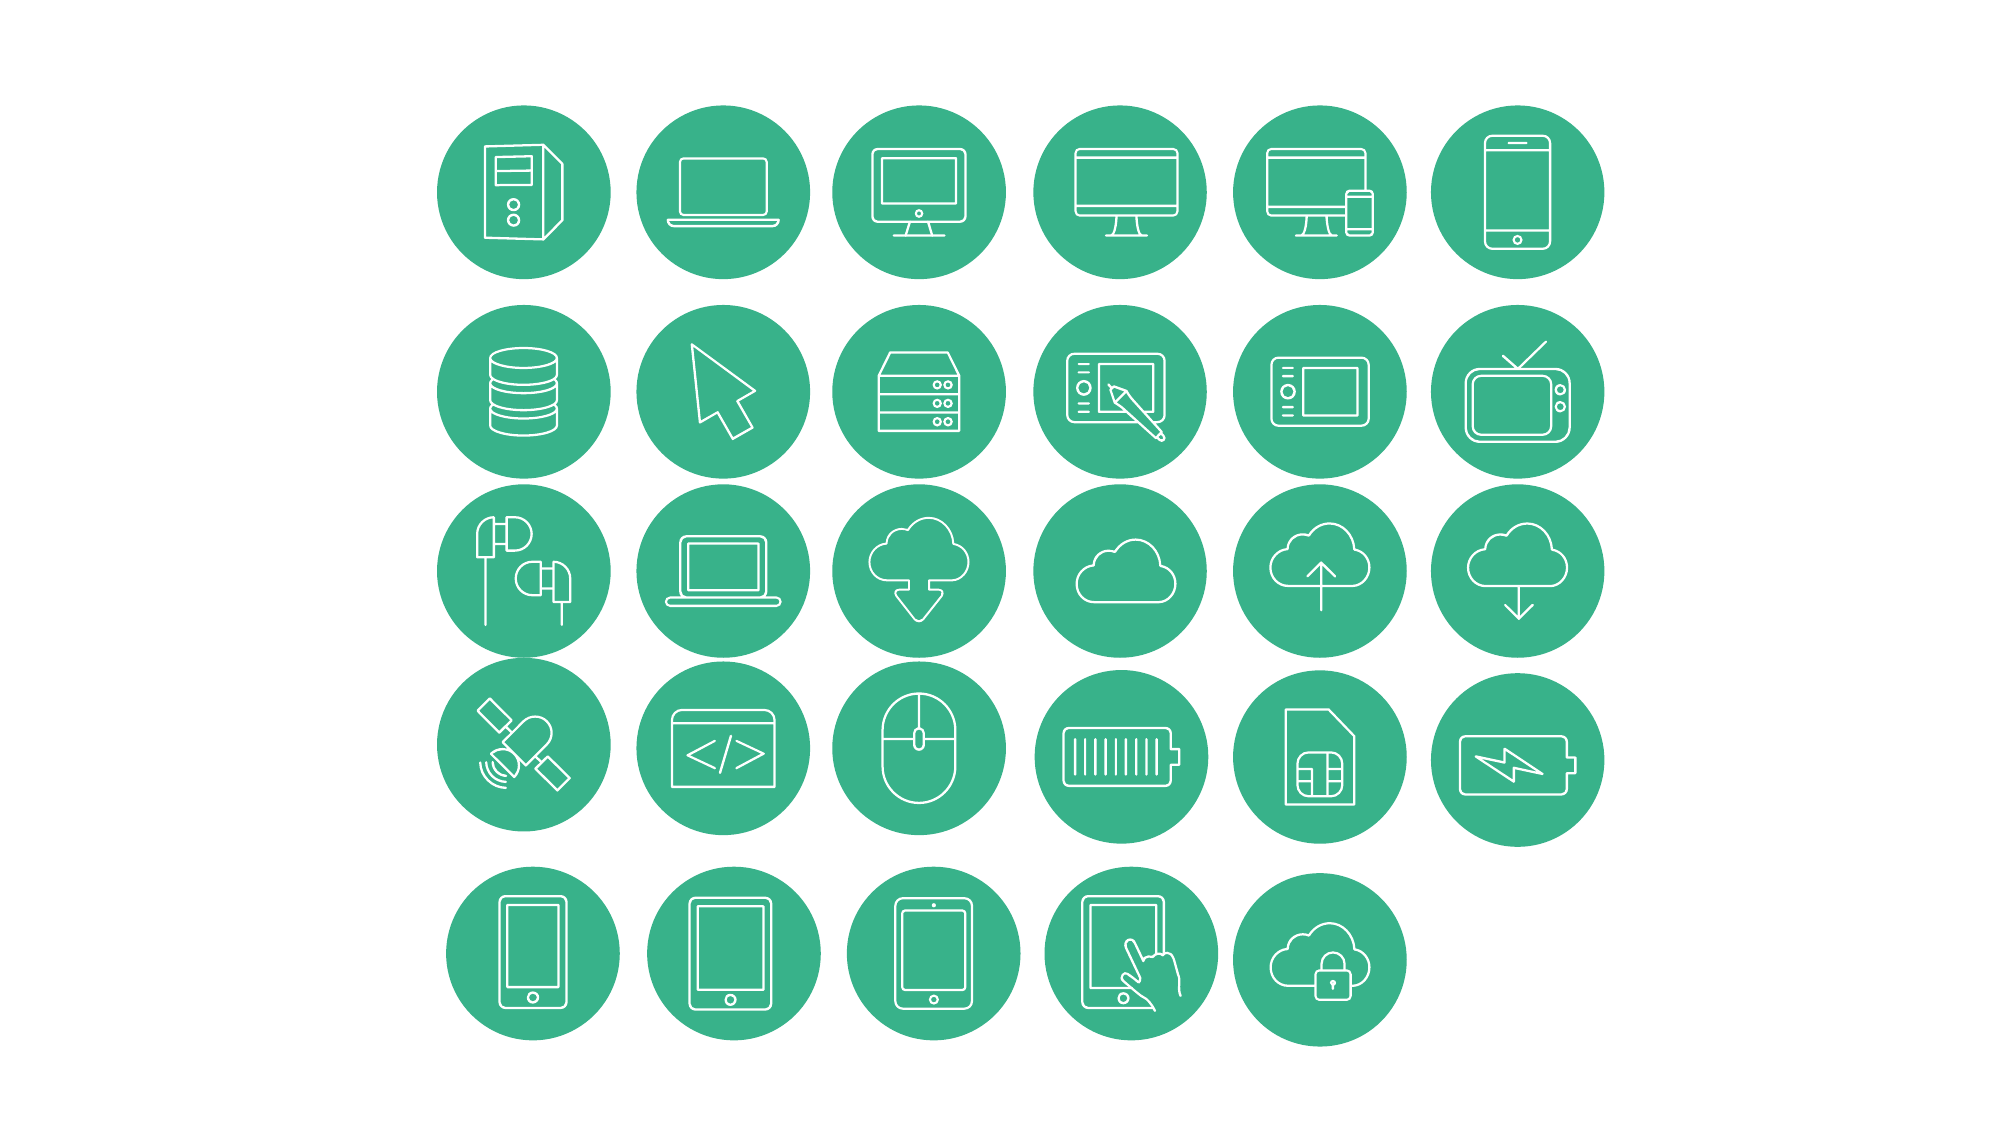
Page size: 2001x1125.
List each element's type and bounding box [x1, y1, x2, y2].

text_box [1430, 304, 1605, 479]
text_box [926, 220, 934, 237]
text_box [1120, 938, 1182, 1012]
text_box [881, 692, 957, 805]
text_box [1296, 751, 1344, 798]
text_box [868, 516, 970, 623]
text_box [491, 760, 508, 778]
text_box [686, 739, 716, 770]
text_box [932, 416, 942, 427]
text_box [437, 105, 611, 280]
text_box [1430, 105, 1605, 280]
text_box [1269, 522, 1371, 612]
text_box [846, 866, 1021, 1041]
text_box [1302, 366, 1359, 417]
text_box [1430, 673, 1605, 847]
text_box [489, 346, 559, 437]
text_box [1089, 903, 1158, 990]
text_box [1124, 738, 1128, 776]
text_box [1033, 484, 1207, 658]
text_box [636, 661, 811, 836]
text_box [1044, 866, 1219, 1041]
text_box [1081, 895, 1166, 1010]
text_box [1270, 356, 1370, 427]
text_box [928, 994, 939, 1005]
text_box [1266, 147, 1374, 237]
text_box [696, 905, 765, 991]
text_box [914, 209, 924, 218]
text_box [1507, 141, 1528, 145]
text_box [832, 484, 1006, 658]
text_box [1076, 379, 1092, 396]
text_box [1233, 105, 1407, 280]
text_box [476, 697, 571, 792]
text_box [901, 909, 967, 992]
text_box [1066, 352, 1166, 442]
text_box [1554, 400, 1567, 413]
text_box [636, 484, 811, 658]
text_box [1464, 340, 1571, 443]
text_box [436, 484, 611, 658]
text_box [1233, 670, 1407, 844]
text_box [498, 895, 568, 1010]
text_box [1281, 405, 1294, 409]
text_box [687, 542, 760, 592]
text_box [636, 105, 811, 280]
text_box [904, 220, 912, 237]
text_box [718, 734, 733, 774]
text_box [1075, 538, 1177, 604]
text_box [483, 143, 564, 241]
text_box [932, 398, 942, 409]
text_box [943, 398, 953, 409]
text_box [1284, 708, 1356, 806]
text_box [526, 991, 540, 1004]
text_box [1471, 374, 1553, 436]
text_box [1033, 304, 1207, 479]
text_box [1466, 522, 1569, 620]
text_box [832, 661, 1006, 836]
text_box [437, 658, 611, 832]
text_box [1430, 484, 1605, 658]
text_box [446, 866, 620, 1041]
text_box [1329, 979, 1337, 991]
text_box [1233, 304, 1407, 479]
text_box [832, 304, 1006, 479]
text_box [735, 739, 765, 770]
text_box [1062, 726, 1181, 788]
text_box [943, 416, 953, 427]
text_box [1073, 738, 1077, 776]
text_box [670, 708, 776, 789]
text_box [666, 218, 780, 228]
text_box [1483, 134, 1552, 250]
text_box [724, 993, 737, 1006]
text_box [678, 157, 768, 217]
text_box [1034, 670, 1209, 844]
text_box [1281, 374, 1294, 378]
text_box [485, 761, 507, 784]
text_box [690, 343, 757, 441]
text_box [688, 896, 773, 1011]
text_box [479, 761, 507, 790]
text_box [894, 897, 974, 1010]
text_box [636, 304, 811, 479]
text_box [832, 105, 1006, 280]
text_box [1512, 234, 1523, 246]
text_box [1554, 384, 1567, 396]
text_box [506, 903, 560, 989]
text_box [1117, 992, 1130, 1005]
text_box [1233, 484, 1407, 658]
text_box [943, 380, 953, 390]
text_box [1269, 922, 1371, 1001]
text_box [1074, 147, 1179, 237]
text_box [1233, 873, 1407, 1047]
text_box [1458, 735, 1577, 796]
text_box [437, 304, 611, 479]
text_box [1280, 383, 1296, 400]
text_box [877, 351, 961, 433]
text_box [1033, 105, 1207, 280]
text_box [871, 147, 967, 223]
text_box [664, 535, 782, 608]
text_box [1474, 747, 1544, 783]
text_box [647, 866, 821, 1041]
text_box [880, 157, 958, 205]
text_box [932, 380, 942, 390]
